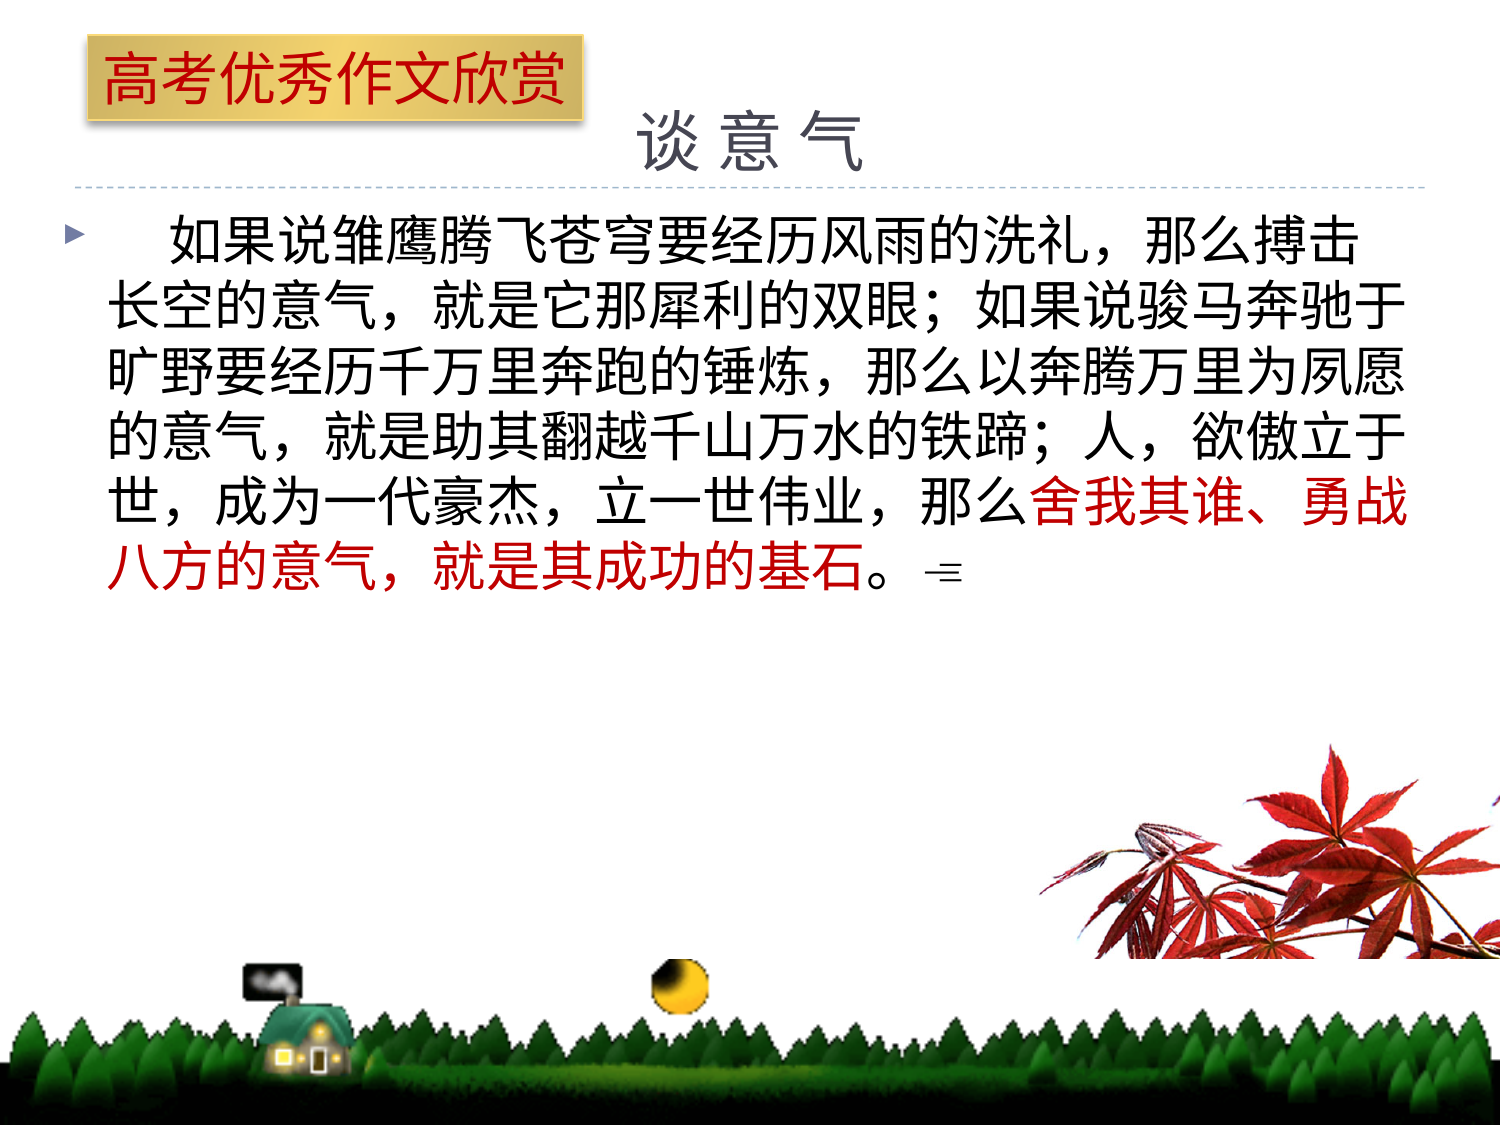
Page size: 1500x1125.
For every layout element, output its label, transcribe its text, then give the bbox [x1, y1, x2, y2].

title 谈 意 气 [75, 24, 1425, 188]
list 如果说雏鹰腾飞苍穹要经历风雨的洗礼，那么搏击长空的意气，就是它那犀利的双眼；如果说骏马奔驰于旷野要经历千万里奔跑的锤炼，那么以奔腾万里为夙愿的意气，就是助其翻越千山万水的铁蹄；人，欲傲立于世，成为一代豪杰，立一世伟业，那么舍我其谁、勇战八方的意气，就是其成功的基石。 [46, 199, 1430, 959]
picture [0, 679, 1500, 1125]
text_box 高考优秀作文欣赏 [87, 34, 584, 121]
